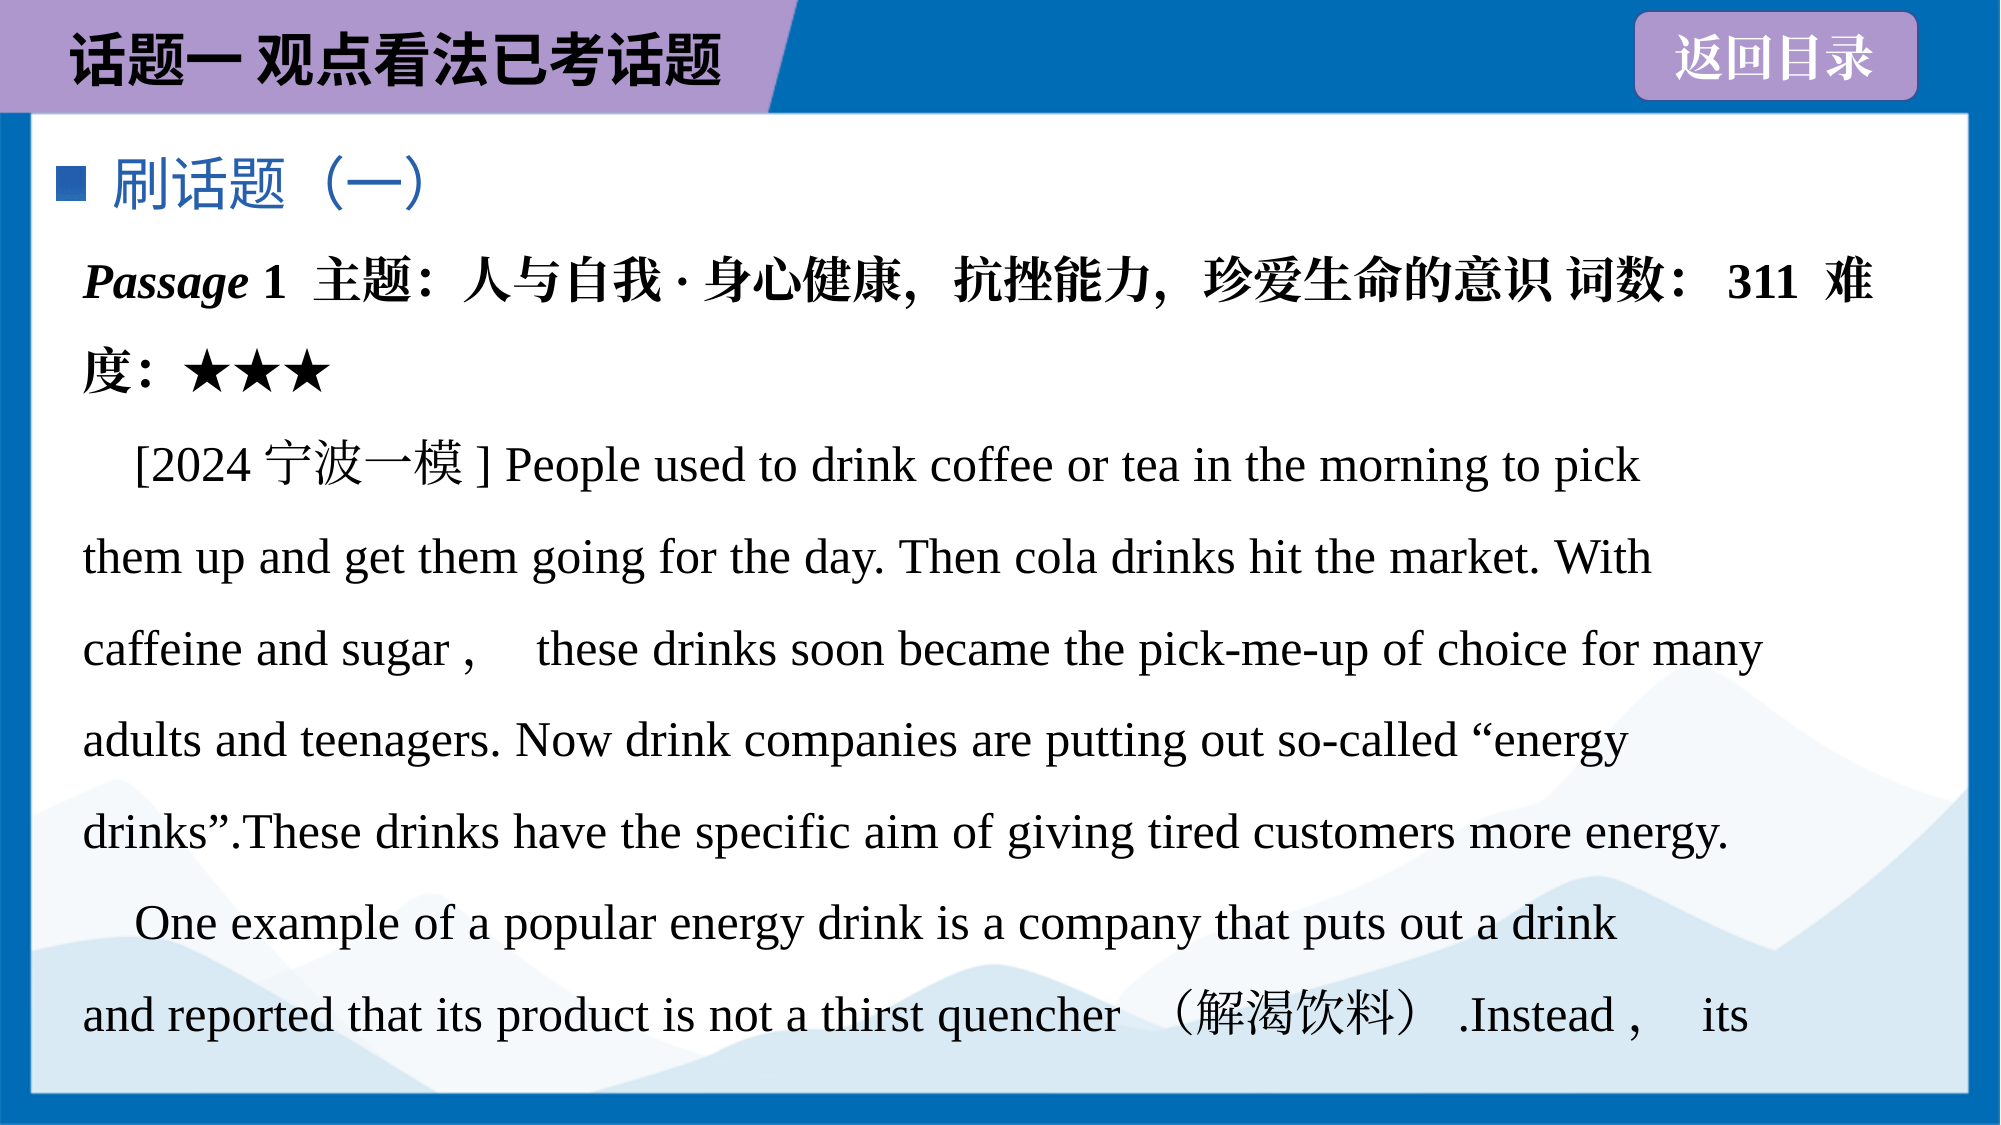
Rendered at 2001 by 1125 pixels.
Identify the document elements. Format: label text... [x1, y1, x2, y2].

text_box 刷话题（一） [112, 146, 1917, 216]
picture [0, 0, 2000, 1125]
text_box Passage 1 主题：人与自我·身心健康，抗挫能力，珍爱生命的意识 词数：311 难 度：★★★ [2024宁波一模] People used to drink coffee or tea in the morning to pick them up and get them going for the day. Then cola drinks hit the market. With caffeine and sugar， these drinks soon became the pick-me-up of choice for many adults and teenagers. Now drink companies are putting out so-called “energy drinks”.These drinks have the specific aim of giving tired customers more energy. One example of a popular energy drink is a company that puts out a drink and reported that its product is not a thirst quencher （解渴饮料）.Instead， its [82, 216, 1917, 1042]
